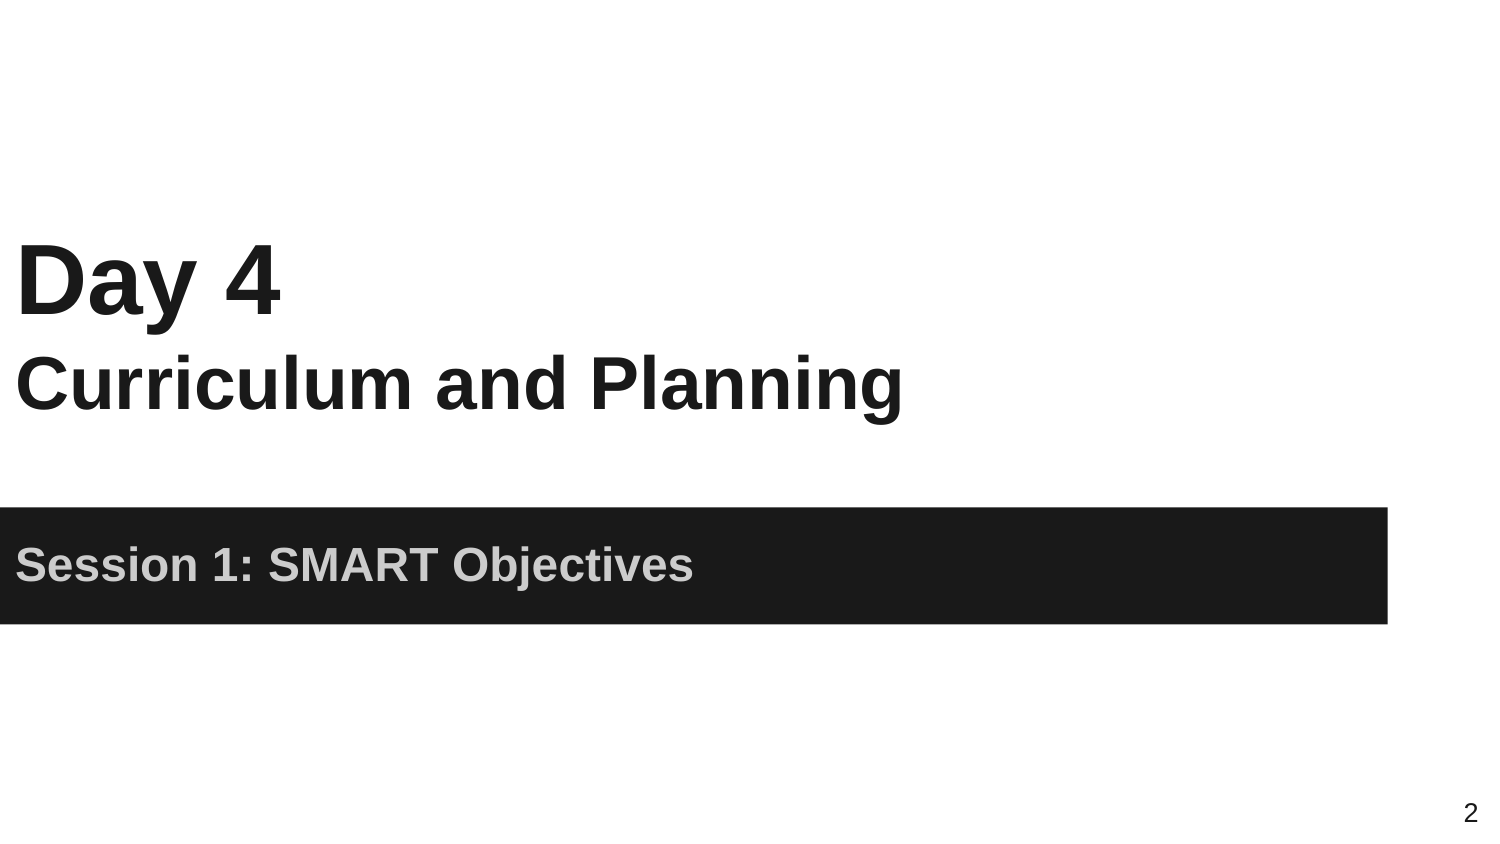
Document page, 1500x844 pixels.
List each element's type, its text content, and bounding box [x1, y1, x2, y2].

title Day 4 Curriculum and Planning [0, 163, 1453, 440]
slide_number 2 [1403, 779, 1494, 844]
subtitle Session 1: SMART Objectives [0, 507, 1474, 617]
